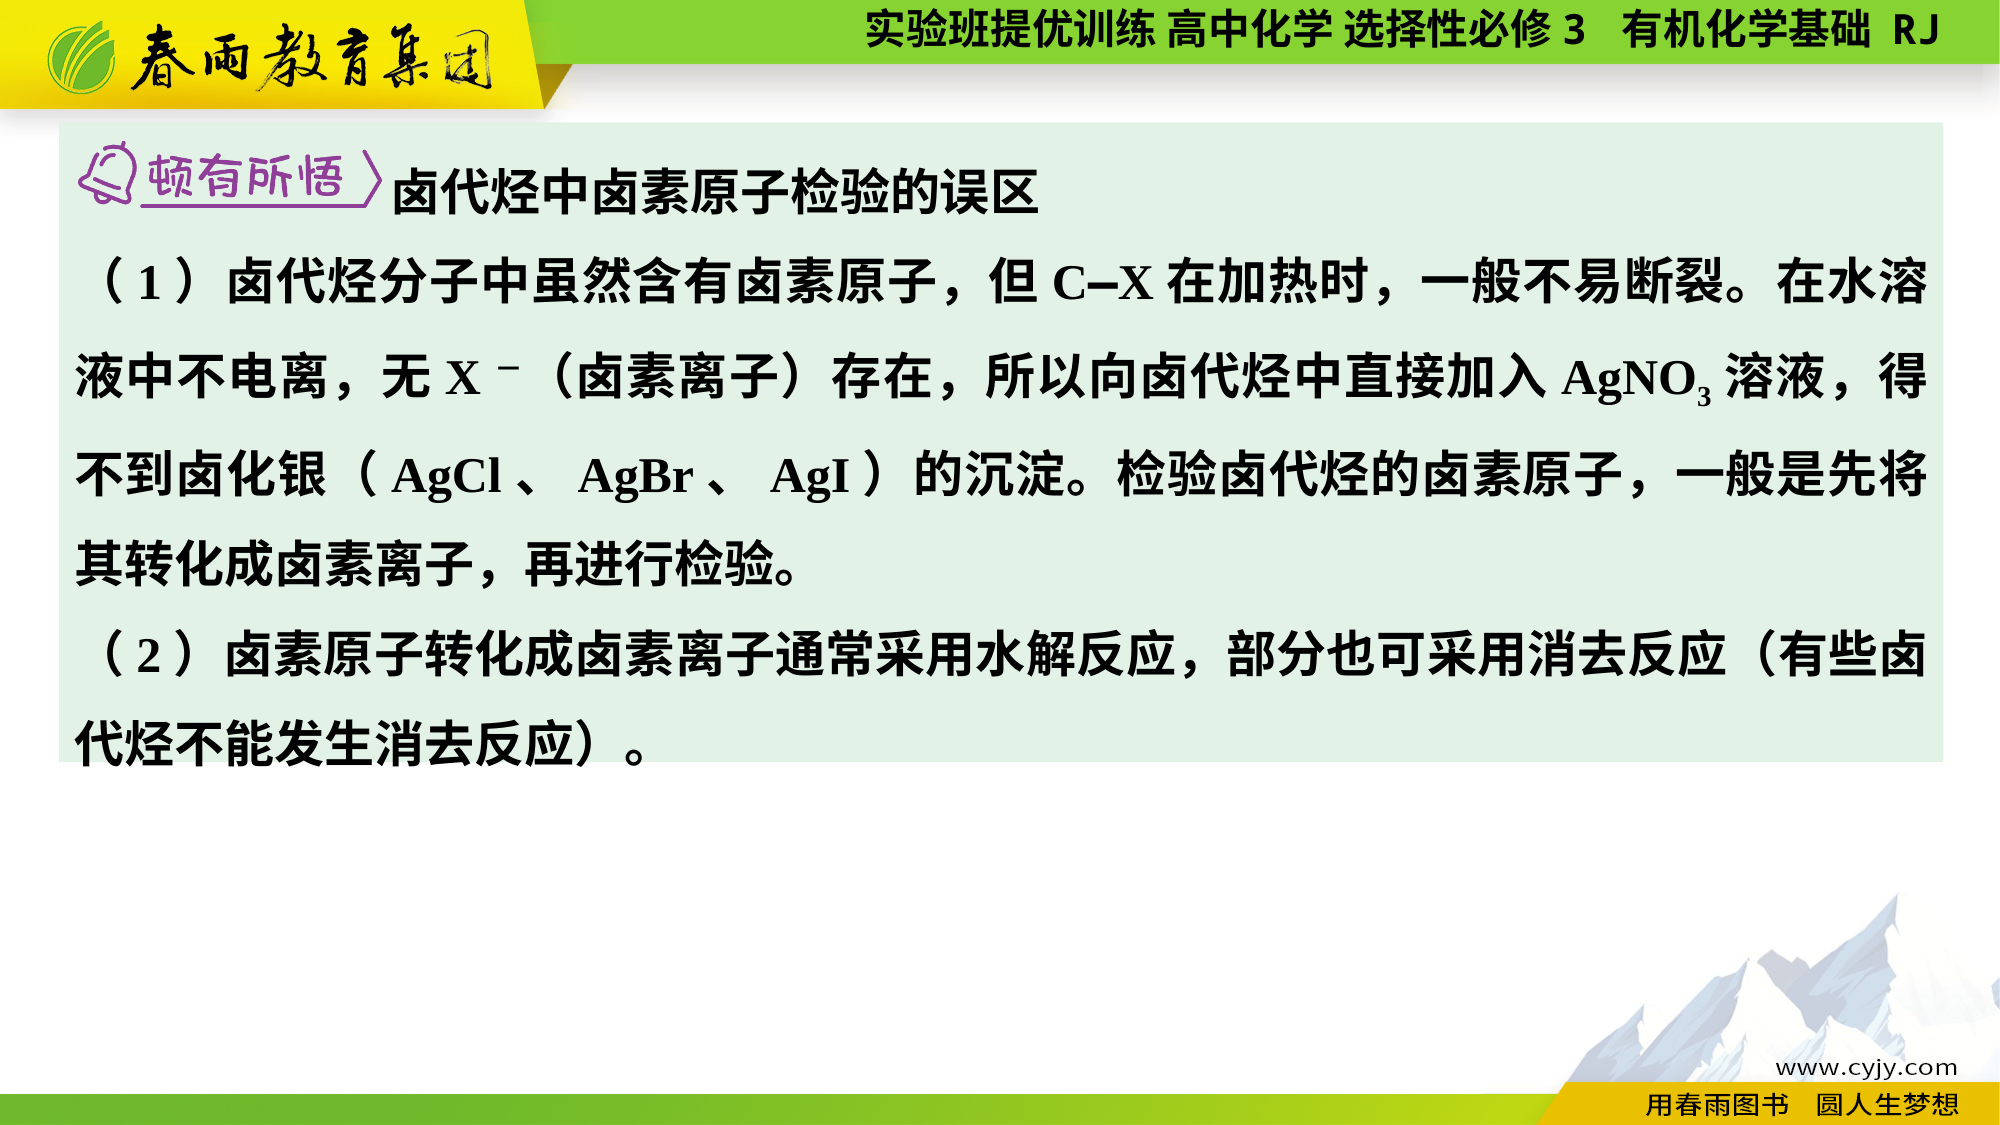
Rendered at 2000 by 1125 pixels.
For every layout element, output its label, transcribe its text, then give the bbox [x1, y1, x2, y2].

list 卤代烃中卤素原子检验的误区 （1）卤代烃分子中虽然含有卤素原子，但C—X在加热时，一般不易断裂。在水溶液中不电离，无X－（卤素离子）存在，所以向卤代烃中直接加入AgNO3溶液，得不到卤化银（AgCl、AgBr、AgI）的沉淀。检验卤代烃的卤素原子，一般是先将其转化成卤素离子，再进行检验。 （2）卤素原子转化成卤素离子通常采用水解反应，部分也可采用消去反应（有些卤代烃不能发生消去反应）。 [59, 122, 1944, 763]
picture [0, 0, 2000, 1125]
